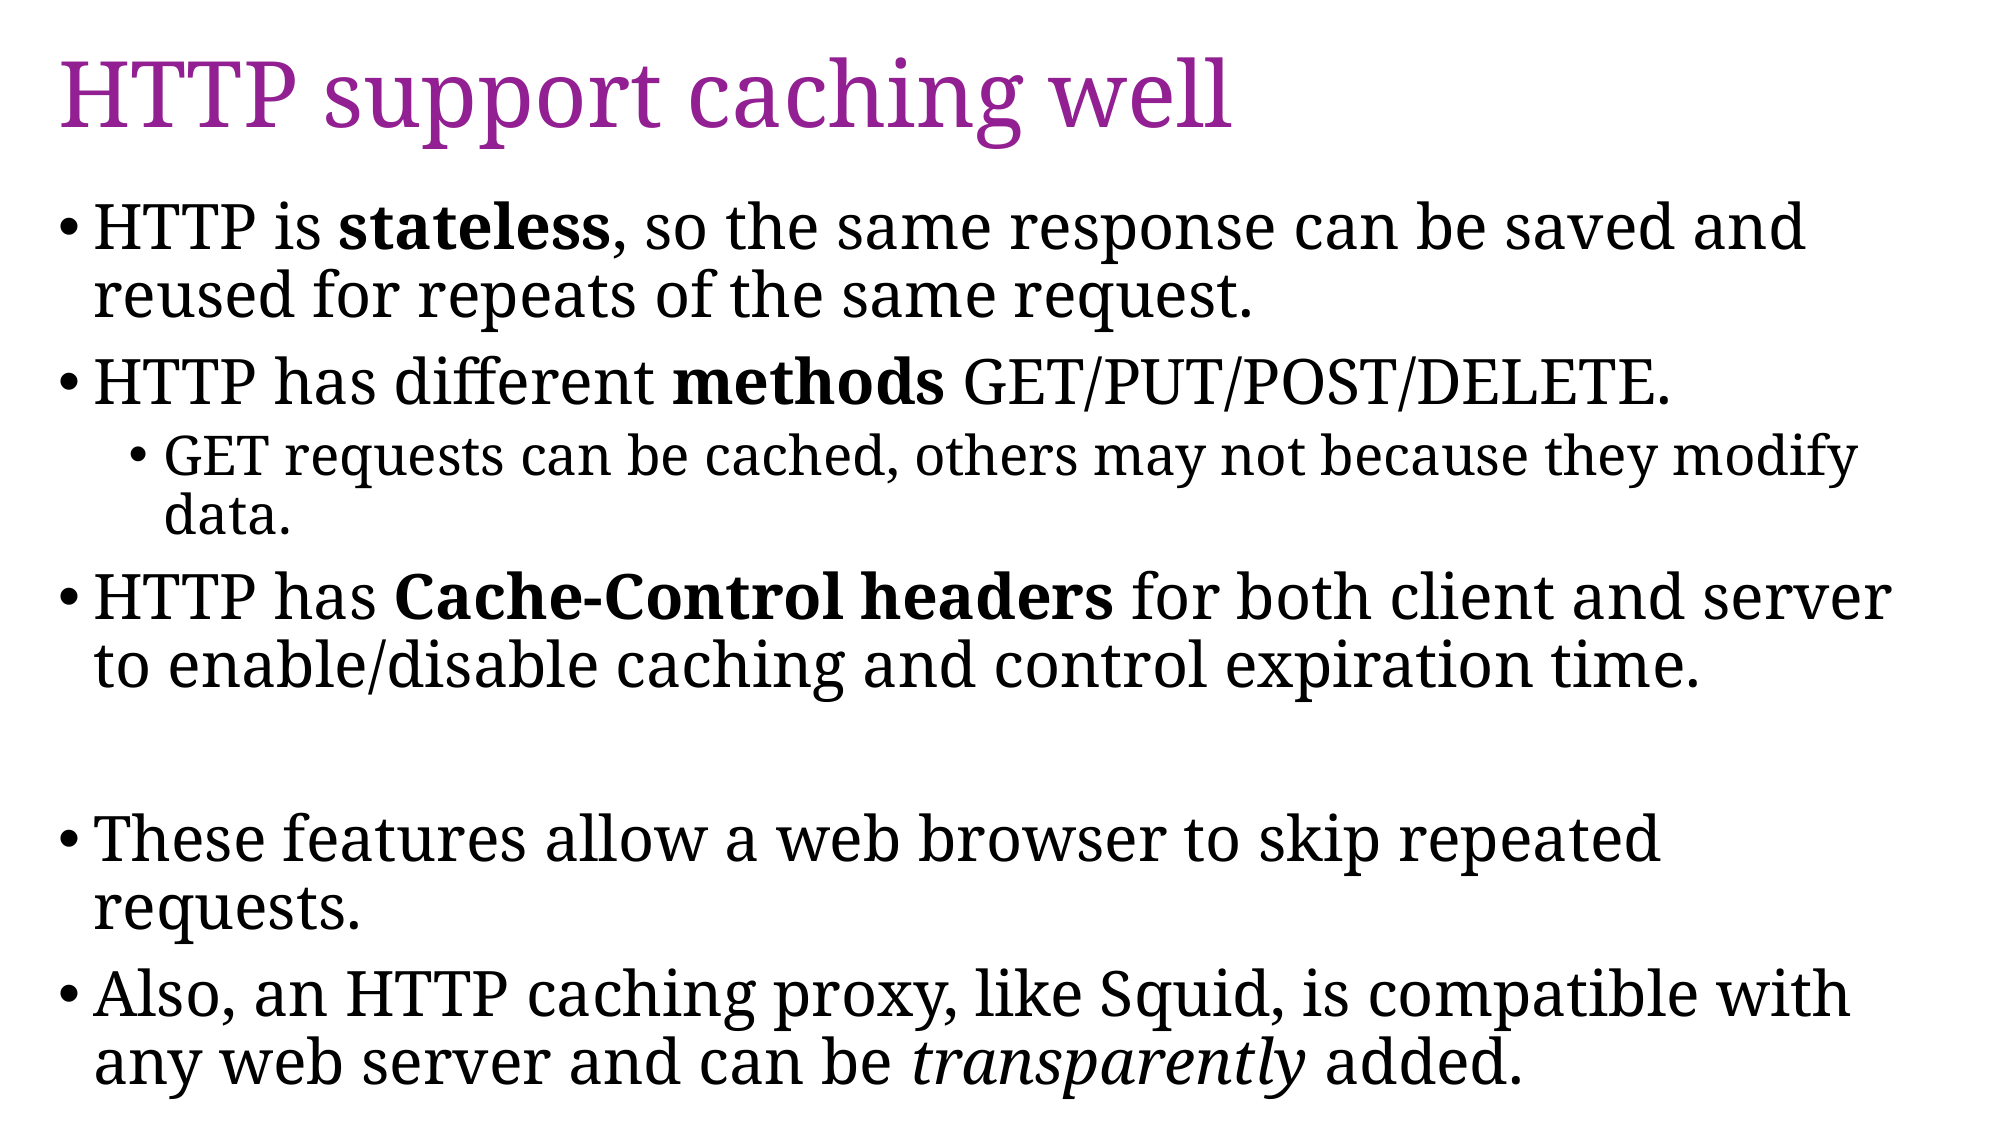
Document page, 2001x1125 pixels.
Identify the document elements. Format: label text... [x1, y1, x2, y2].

list HTTP is stateless, so the same response can be saved and reused for repeats of the same request. HTTP has different methods GET/PUT/POST/DELETE. GET requests can be cached, others may not because they modify data. HTTP has Cache-Control headers for both client and server to enable/disable caching and control expiration time. These features allow a web browser to skip repeated requests. Also, an HTTP caching proxy, like Squid, is compatible with any web server and can be transparently added. [43, 188, 1953, 1106]
title HTTP support caching well [43, 25, 1953, 171]
